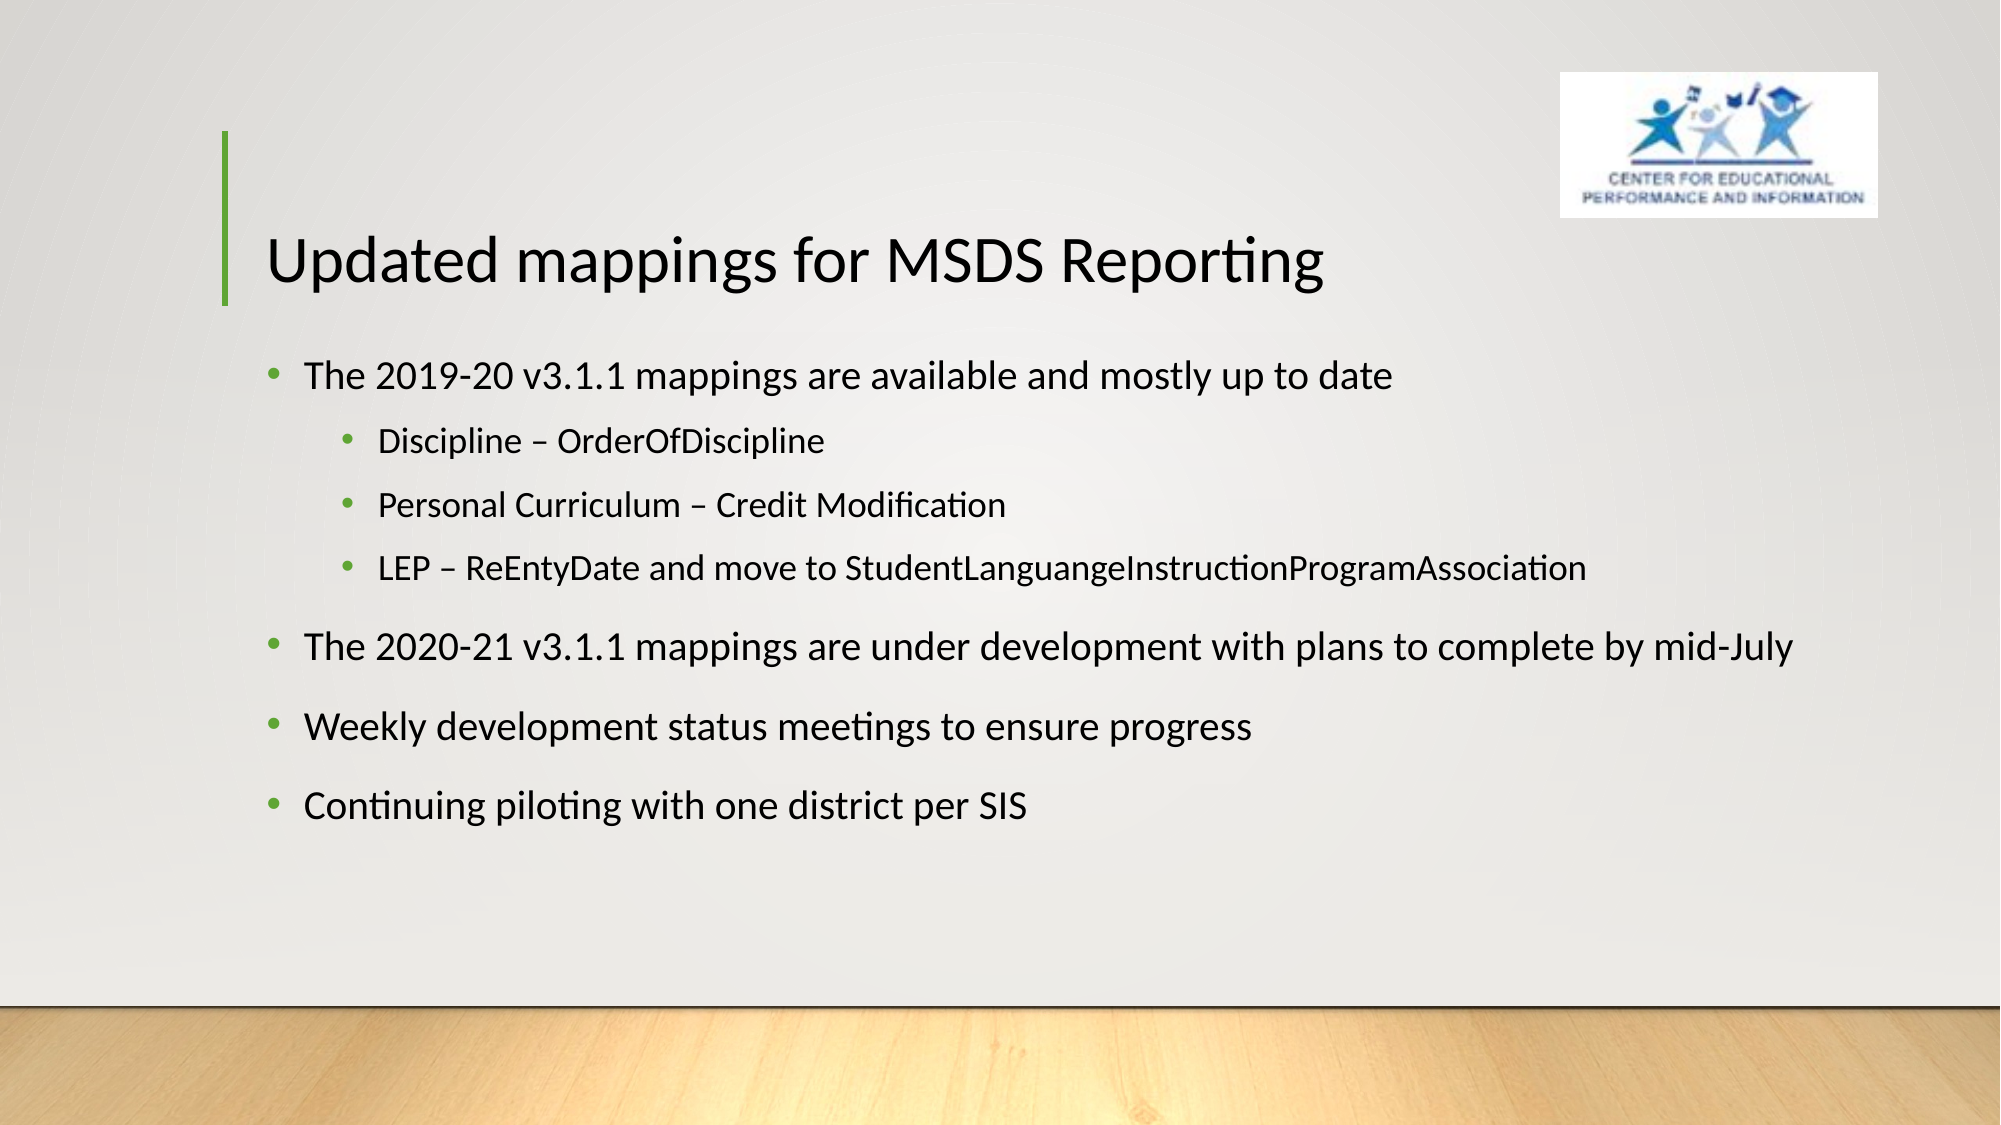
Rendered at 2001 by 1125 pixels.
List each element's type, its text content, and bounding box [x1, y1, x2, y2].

list The 2019-20 v3.1.1 mappings are available and mostly up to date Discipline – OrderOfDiscipline Personal Curriculum – Credit Modification LEP – ReEntyDate and move to StudentLanguangeInstructionProgramAssociation The 2020-21 v3.1.1 mappings are under development with plans to complete by mid-July Weekly development status meetings to ensure progress Continuing piloting with one district per SIS [251, 330, 1814, 897]
title Updated mappings for MSDS Reporting [251, 131, 1814, 305]
picture [0, 1006, 2000, 1125]
picture [1560, 71, 1878, 219]
